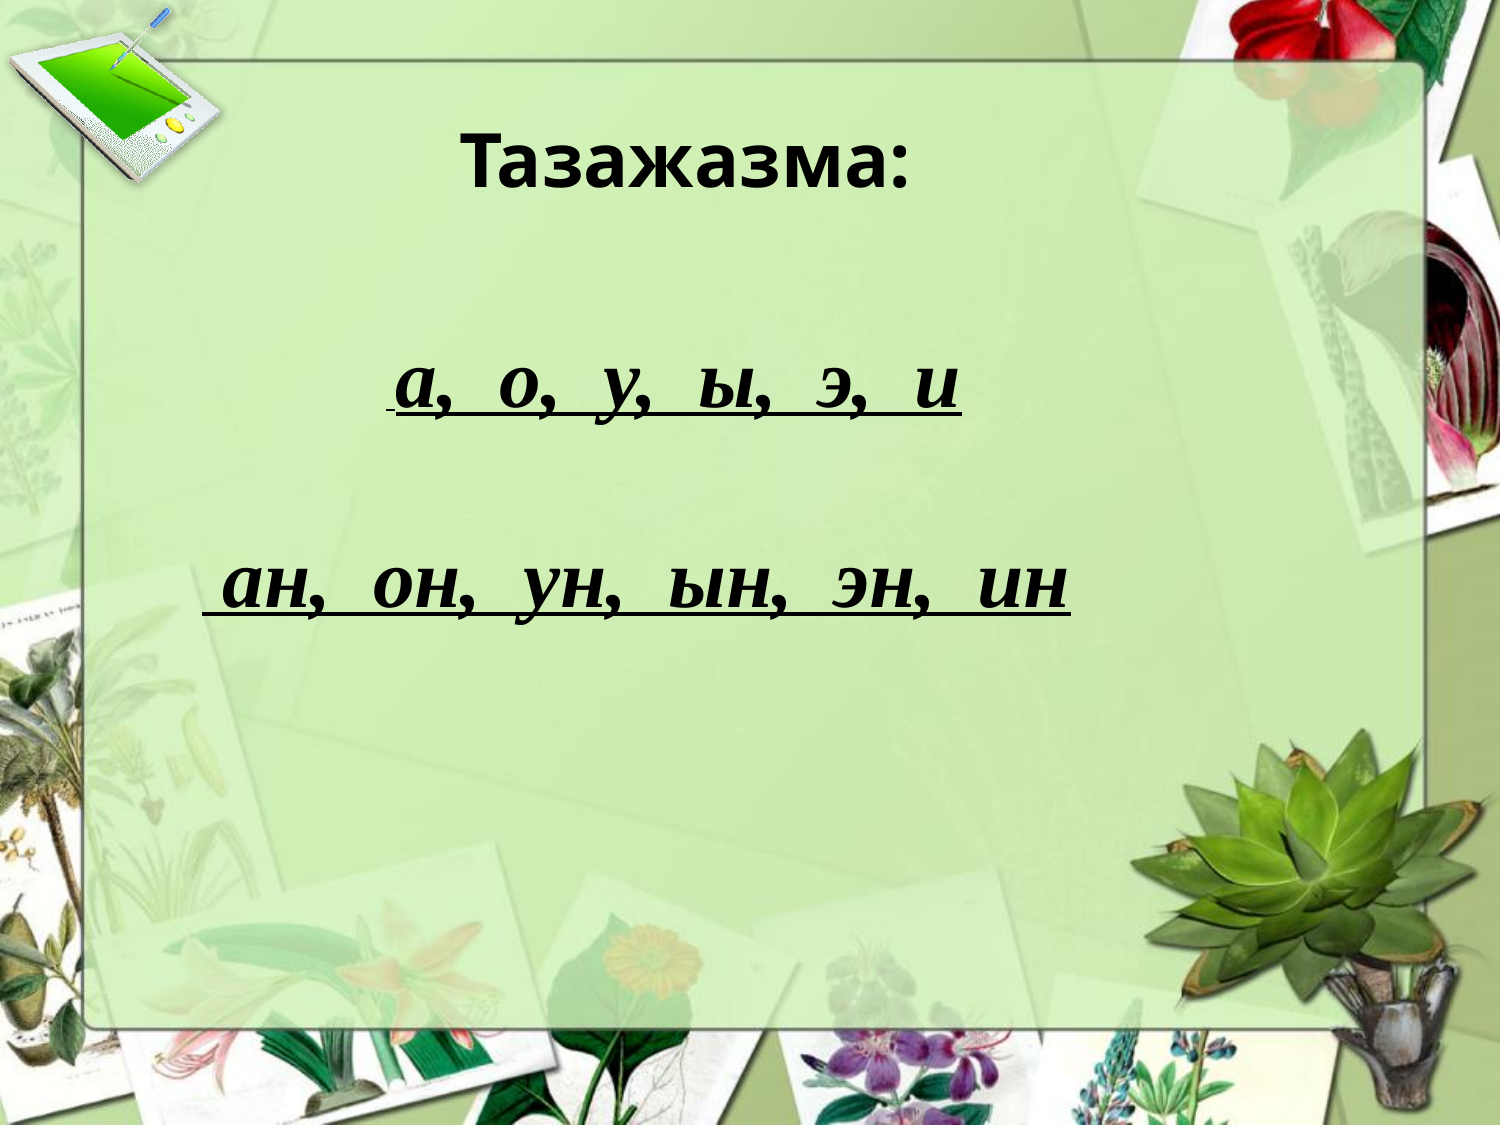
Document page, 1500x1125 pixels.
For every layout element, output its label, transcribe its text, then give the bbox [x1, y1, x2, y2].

text_box Тазажазма: [316, 105, 1055, 211]
text_box а, о, у, ы, э, и ан, он, ун, ын, эн, ин [187, 316, 1161, 632]
picture [0, 0, 1500, 1125]
